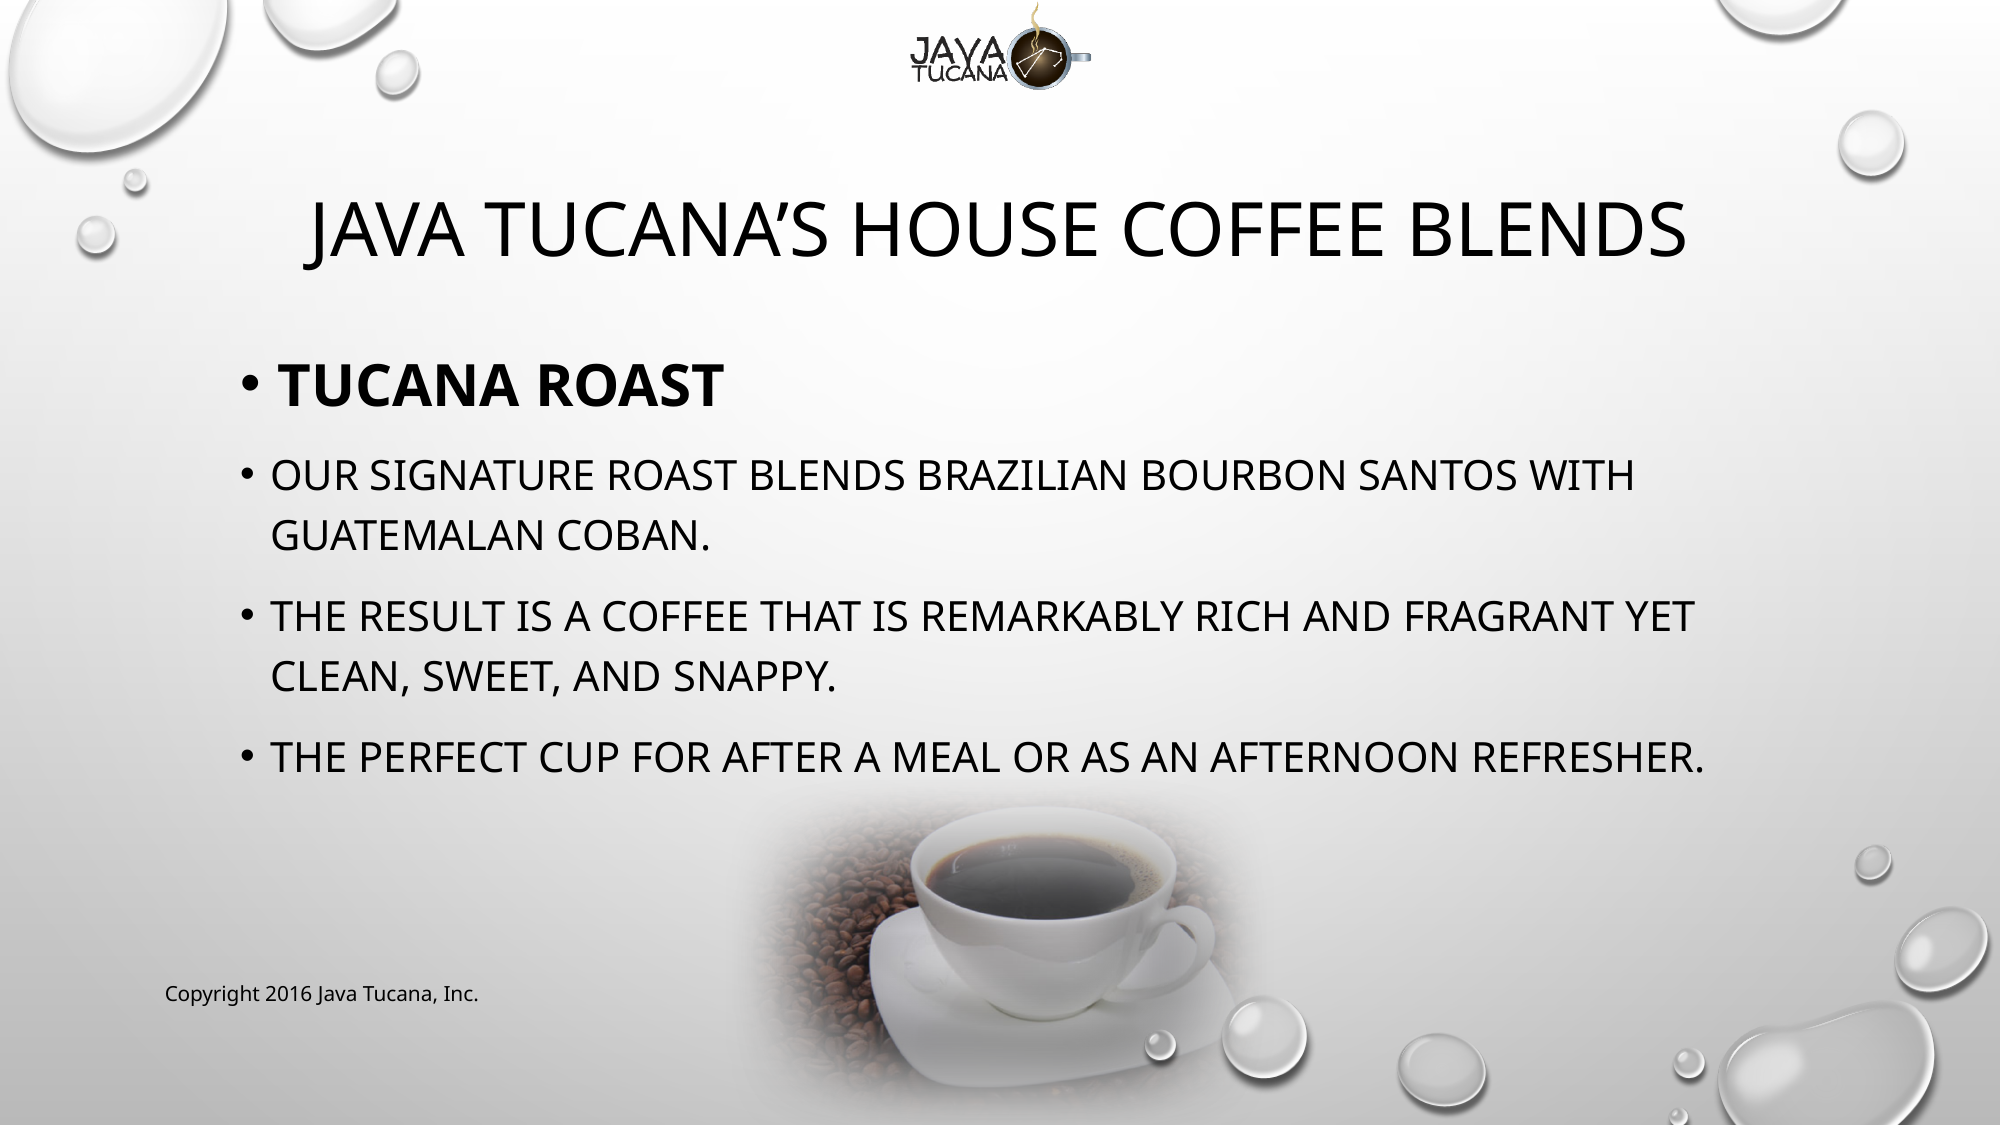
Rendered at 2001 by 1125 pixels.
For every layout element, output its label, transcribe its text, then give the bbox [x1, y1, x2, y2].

picture [0, 0, 2000, 1125]
list Tucana Roast Our signature roast blends Brazilian Bourbon Santos with Guatemalan Coban. The result is a coffee that is remarkably rich and fragrant yet clean, sweet, and snappy. The perfect cup for after a meal or as an afternoon refresher. [225, 326, 1785, 987]
title Java Tucana’s house coffee blends [149, 101, 1851, 364]
footer Copyright 2016 Java Tucana, Inc. [149, 965, 1245, 1025]
